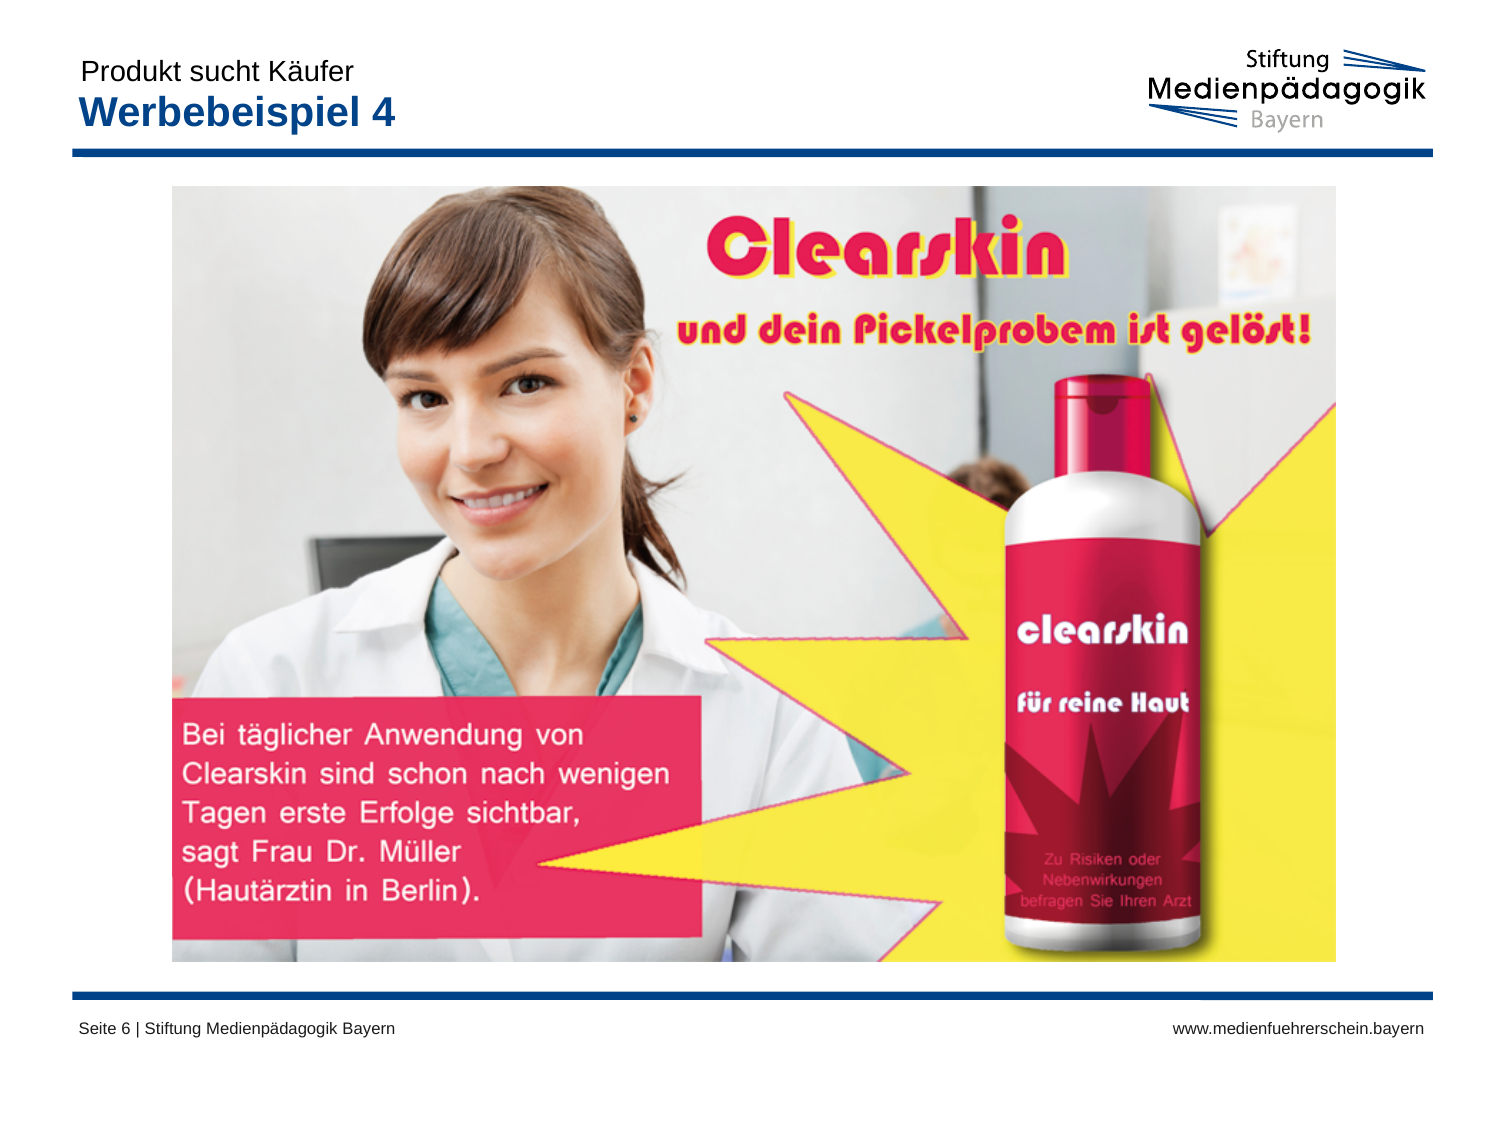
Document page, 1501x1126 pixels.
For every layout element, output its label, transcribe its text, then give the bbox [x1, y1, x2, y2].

picture [171, 185, 1336, 962]
list Produkt sucht Käufer [63, 31, 659, 96]
title Werbebeispiel 4 [63, 53, 1444, 169]
